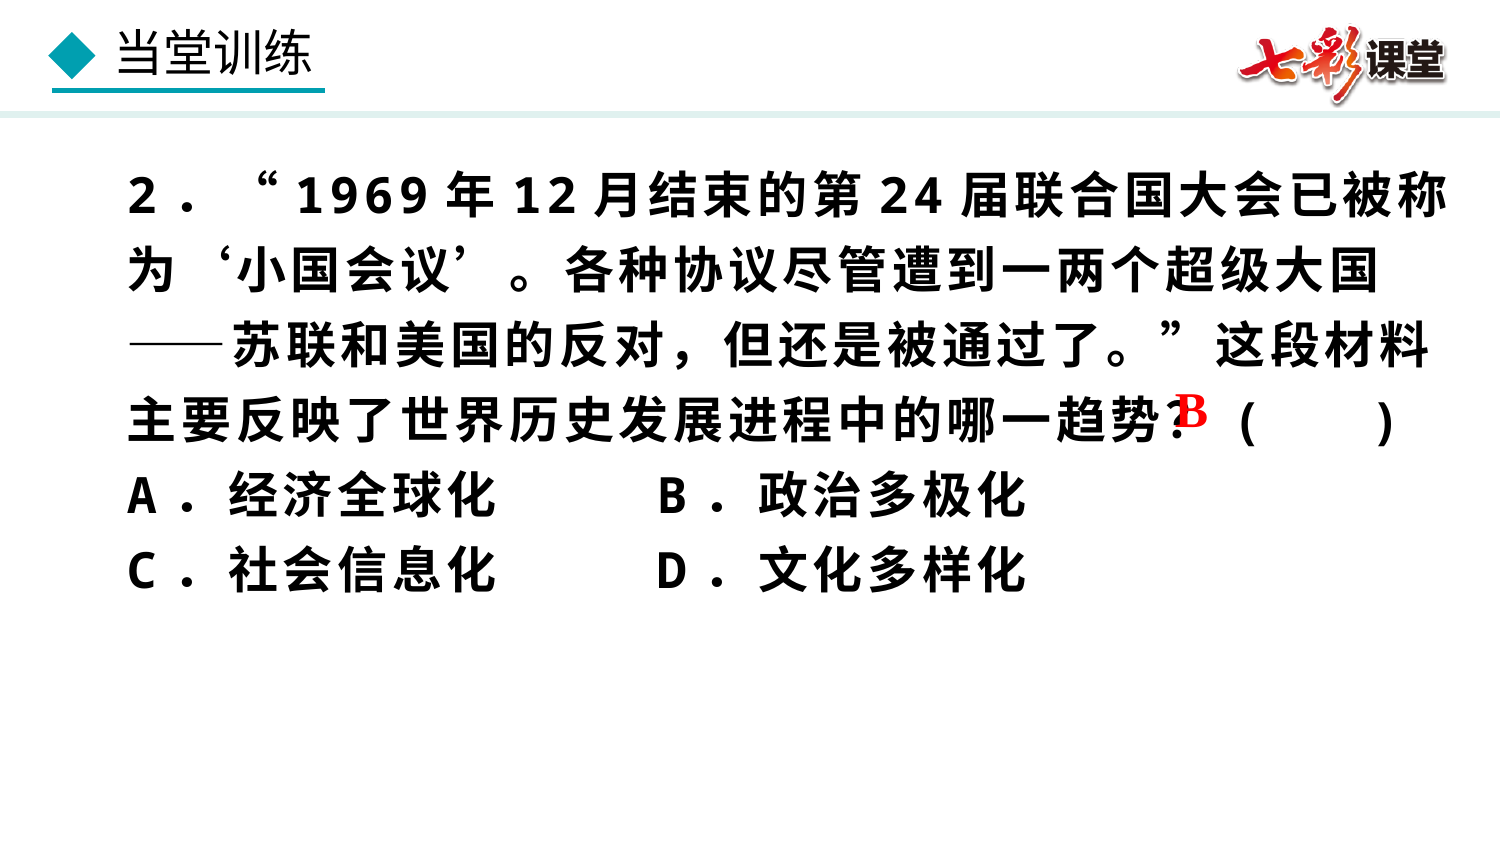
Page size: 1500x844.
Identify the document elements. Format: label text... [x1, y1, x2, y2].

text_box B [1159, 370, 1227, 445]
title 2．“1969年12月结束的第24届联合国大会已被称为‘小国会议’。各种协议尽管遭到一两个超级大国——苏联和美国的反对，但还是被通过了。”这段材料主要反映了世界历史发展进程中的哪一趋势？( ) A．经济全球化 B．政治多极化 C．社会信息化 D．文化多样化 [112, 141, 1471, 649]
picture [1234, 20, 1451, 108]
